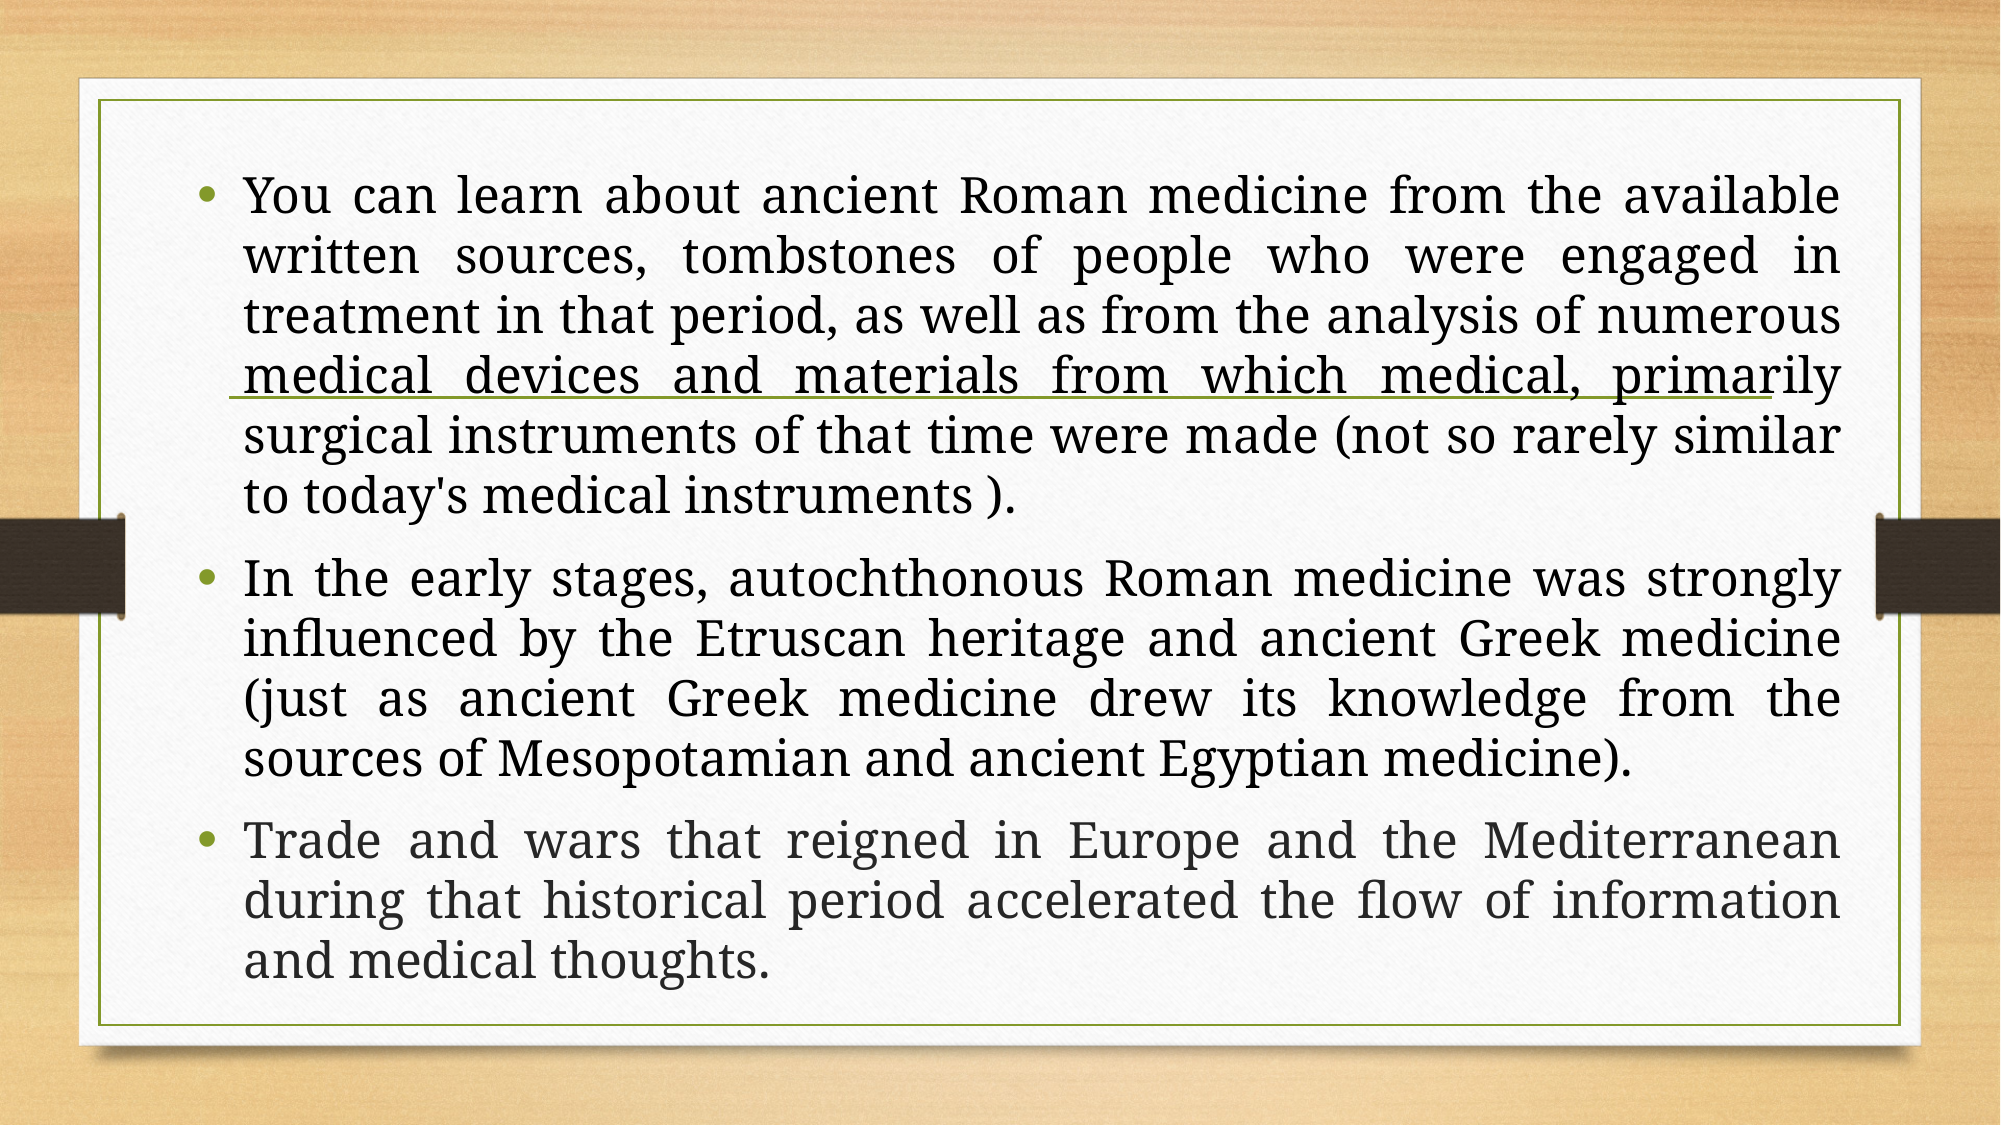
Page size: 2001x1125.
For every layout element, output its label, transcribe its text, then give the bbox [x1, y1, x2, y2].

list You can learn about ancient Roman medicine from the available written sources, tombstones of people who were engaged in treatment in that period, as well as from the analysis of numerous medical devices and materials from which medical, primarily surgical instruments of that time were made (not so rarely similar to today's medical instruments ). In the early stages, autochthonous Roman medicine was strongly influenced by the Etruscan heritage and ancient Greek medicine (just as ancient Greek medicine drew its knowledge from the sources of Mesopotamian and ancient Egyptian medicine). Trade and wars that reigned in Europe and the Mediterranean during that historical period accelerated the flow of information and medical thoughts. [182, 156, 1858, 1010]
picture [0, 0, 2001, 1125]
